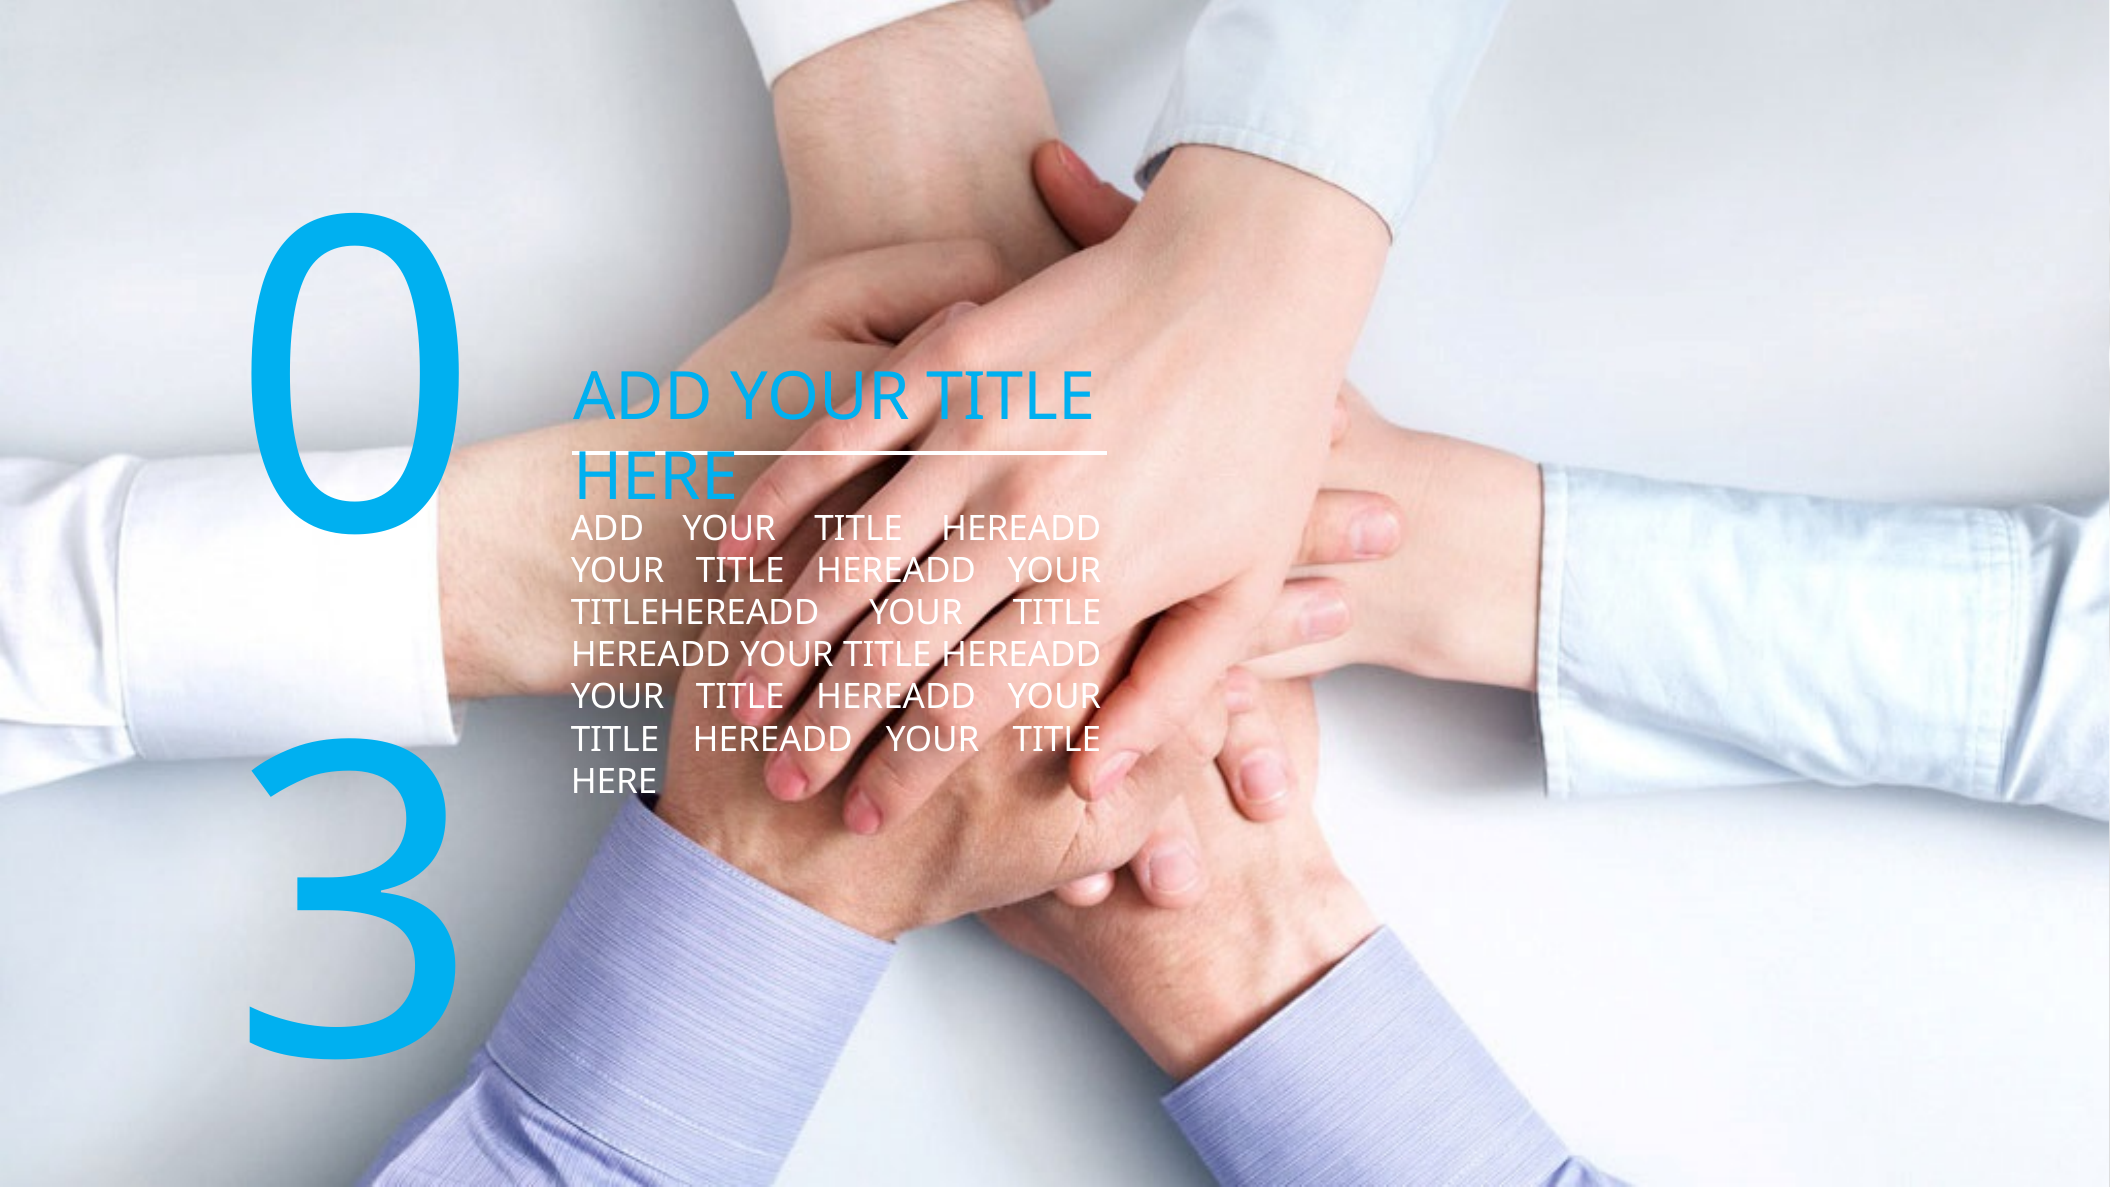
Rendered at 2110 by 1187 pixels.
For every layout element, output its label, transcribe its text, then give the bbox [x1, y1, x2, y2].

text_box 03 [215, 85, 745, 1150]
text_box [0, 0, 2110, 1187]
text_box ADD YOUR TITLE HERE [558, 345, 1282, 520]
text_box ADD YOUR TITLE HEREADD YOUR TITLE HEREADD YOUR TITLEHEREADD YOUR TITLE HEREADD YOUR TITLE HEREADD YOUR TITLE HEREADD YOUR TITLE HEREADD YOUR TITLE HERE [556, 498, 1116, 808]
